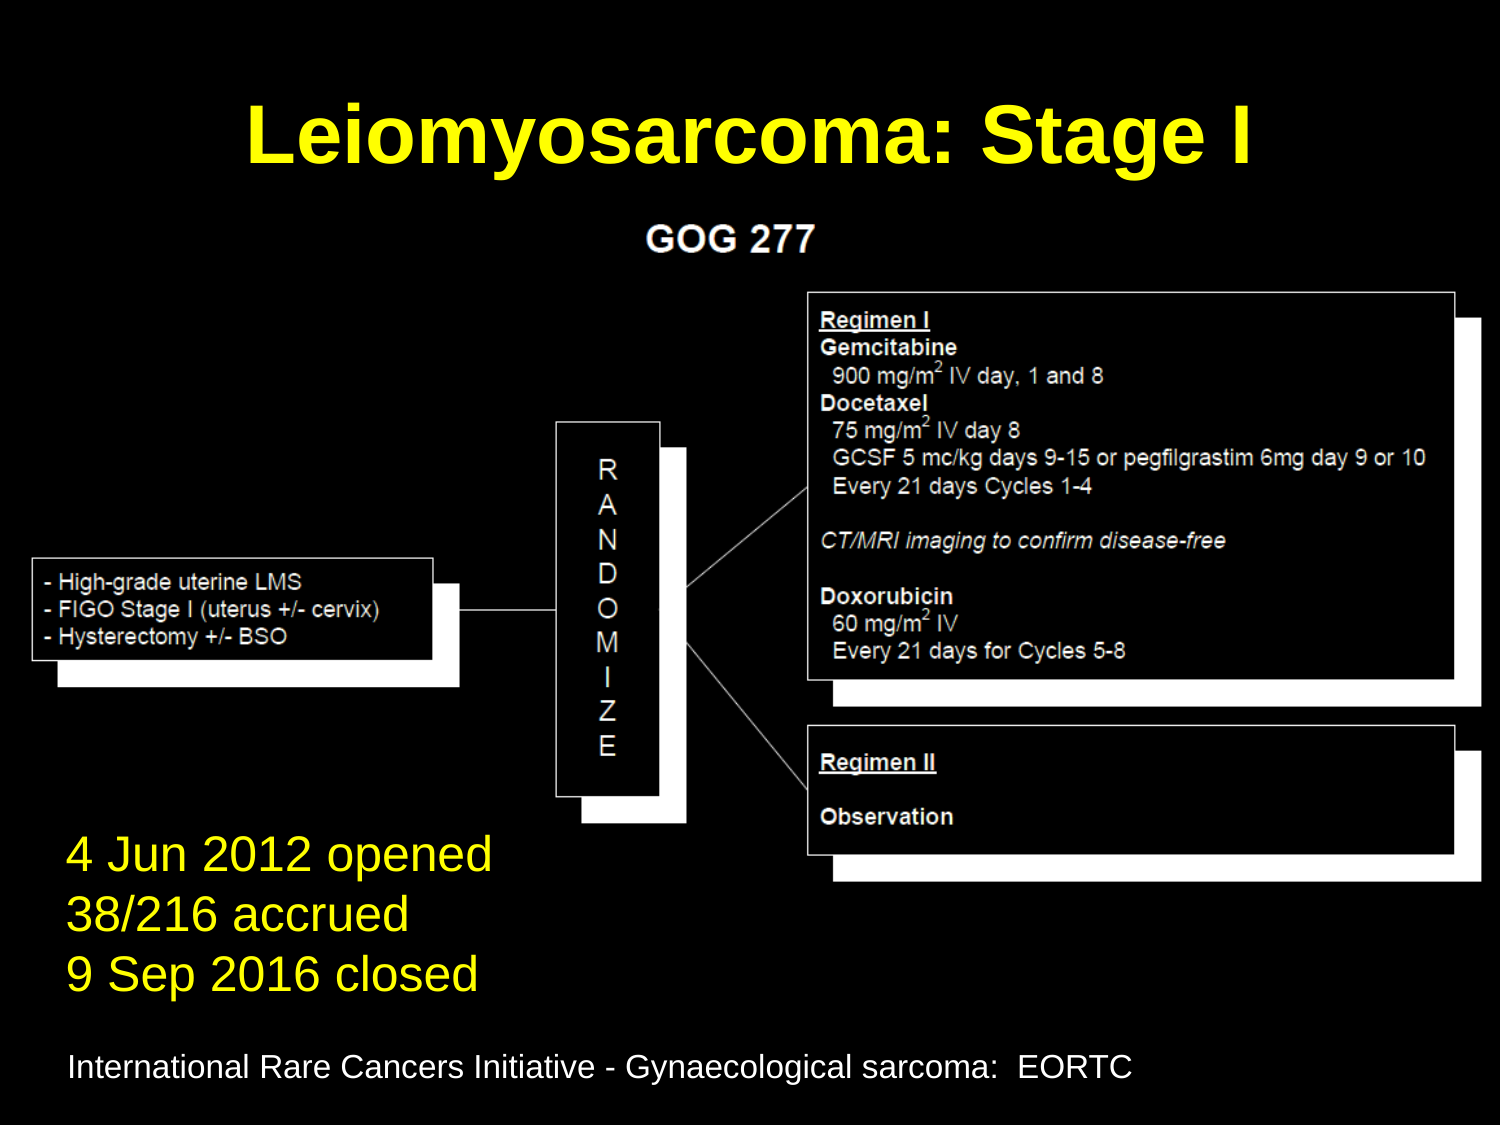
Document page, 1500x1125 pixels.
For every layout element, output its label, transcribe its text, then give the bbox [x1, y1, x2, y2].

picture [24, 213, 1488, 887]
text_box 4 Jun 2012 opened 38/216 accrued 9 Sep 2016 closed [50, 896, 509, 1009]
title Leiomyosarcoma: Stage I [74, 74, 1426, 188]
text_box International Rare Cancers Initiative - Gynaecological sarcoma: EORTC [52, 1037, 1150, 1093]
